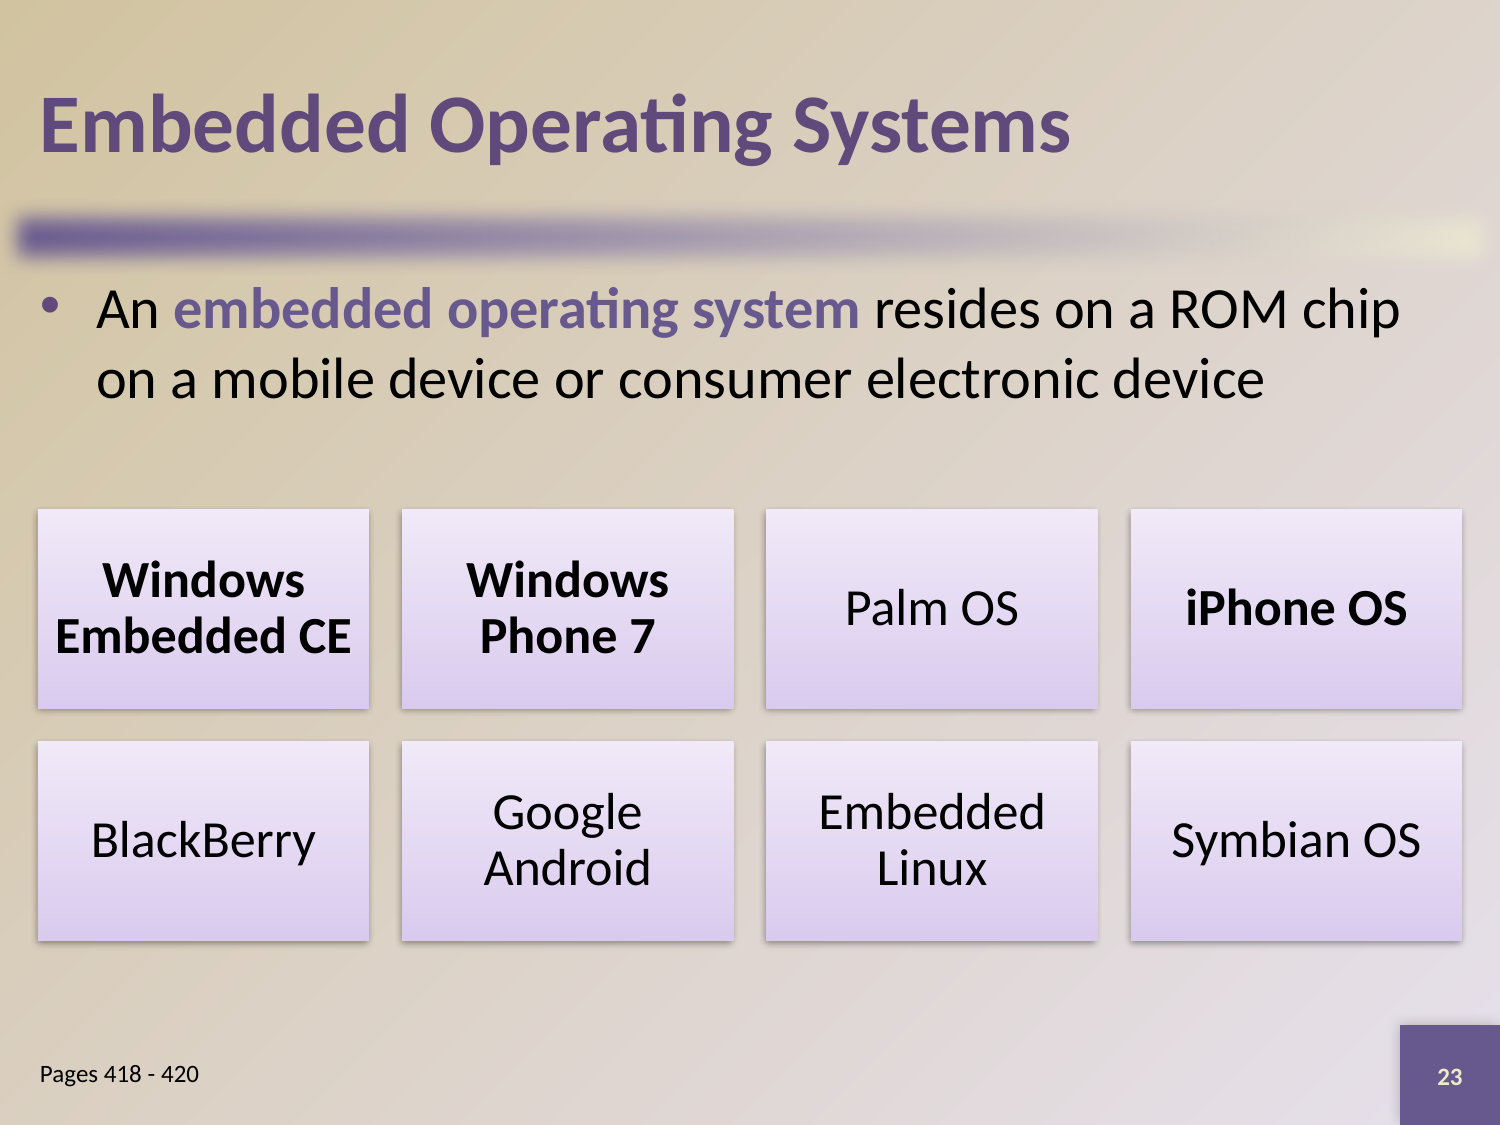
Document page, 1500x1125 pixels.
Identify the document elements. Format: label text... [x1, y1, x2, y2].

list Pages 418 - 420 [24, 1050, 300, 1125]
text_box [37, 412, 1463, 1038]
title Embedded Operating Systems [24, 24, 1475, 213]
list An embedded operating system resides on a ROM chip on a mobile device or consumer electronic device [24, 262, 1475, 1025]
slide_number 23 [1400, 1025, 1500, 1125]
